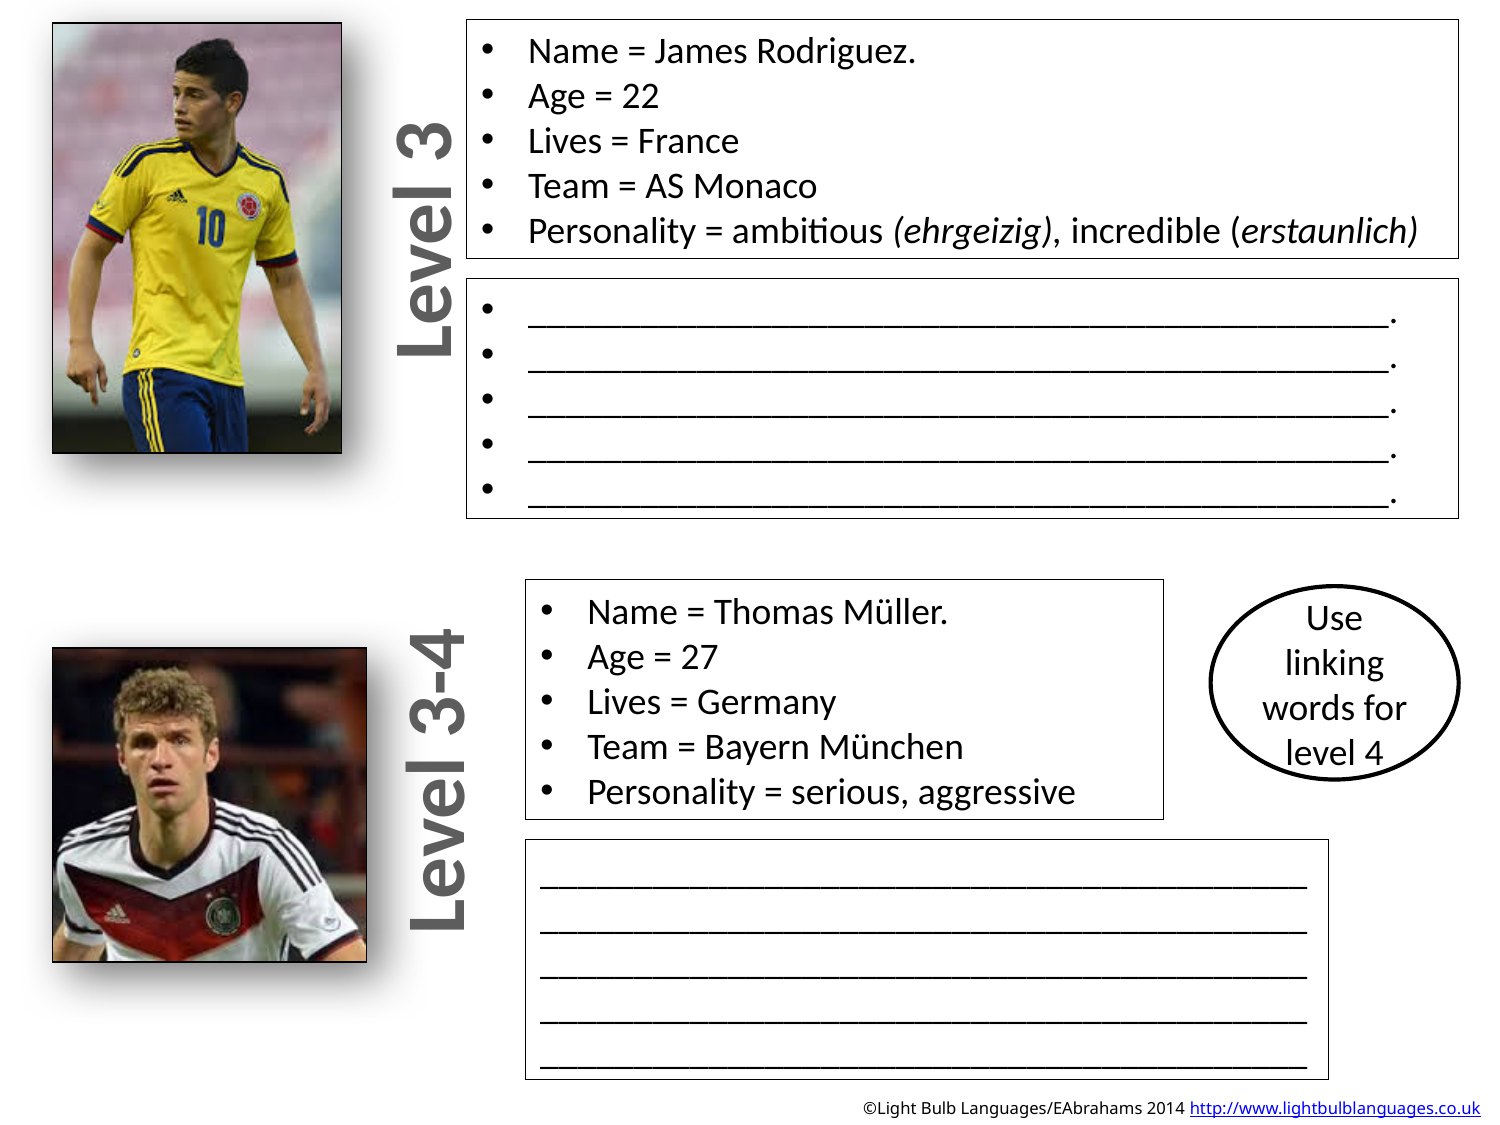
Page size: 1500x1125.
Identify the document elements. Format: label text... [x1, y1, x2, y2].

text_box _____________________________________________________________________________________________________________________________________________________________________________________________________________ [525, 839, 1329, 1080]
text_box Level 3 [360, 106, 476, 376]
text_box ©Light Bulb Languages/EAbrahams 2014 http://www.lightbulblanguages.co.uk [490, 1090, 1500, 1125]
text_box Name = Thomas Müller. Age = 27 Lives = Germany Team = Bayern München Personality = serious, aggressive [525, 579, 1164, 820]
text_box Use linking words for level 4 [1208, 584, 1461, 782]
picture [52, 648, 366, 962]
text_box Level 3-4 [373, 612, 489, 950]
text_box Name = James Rodriguez. Age = 22 Lives = France Team = AS Monaco Personality = ambitious (ehrgeizig), incredible (erstaunlich) [466, 19, 1459, 259]
picture [52, 23, 341, 453]
text_box ______________________________________________. ______________________________________________. ______________________________________________. ______________________________________________. ______________________________________________. [466, 278, 1459, 519]
